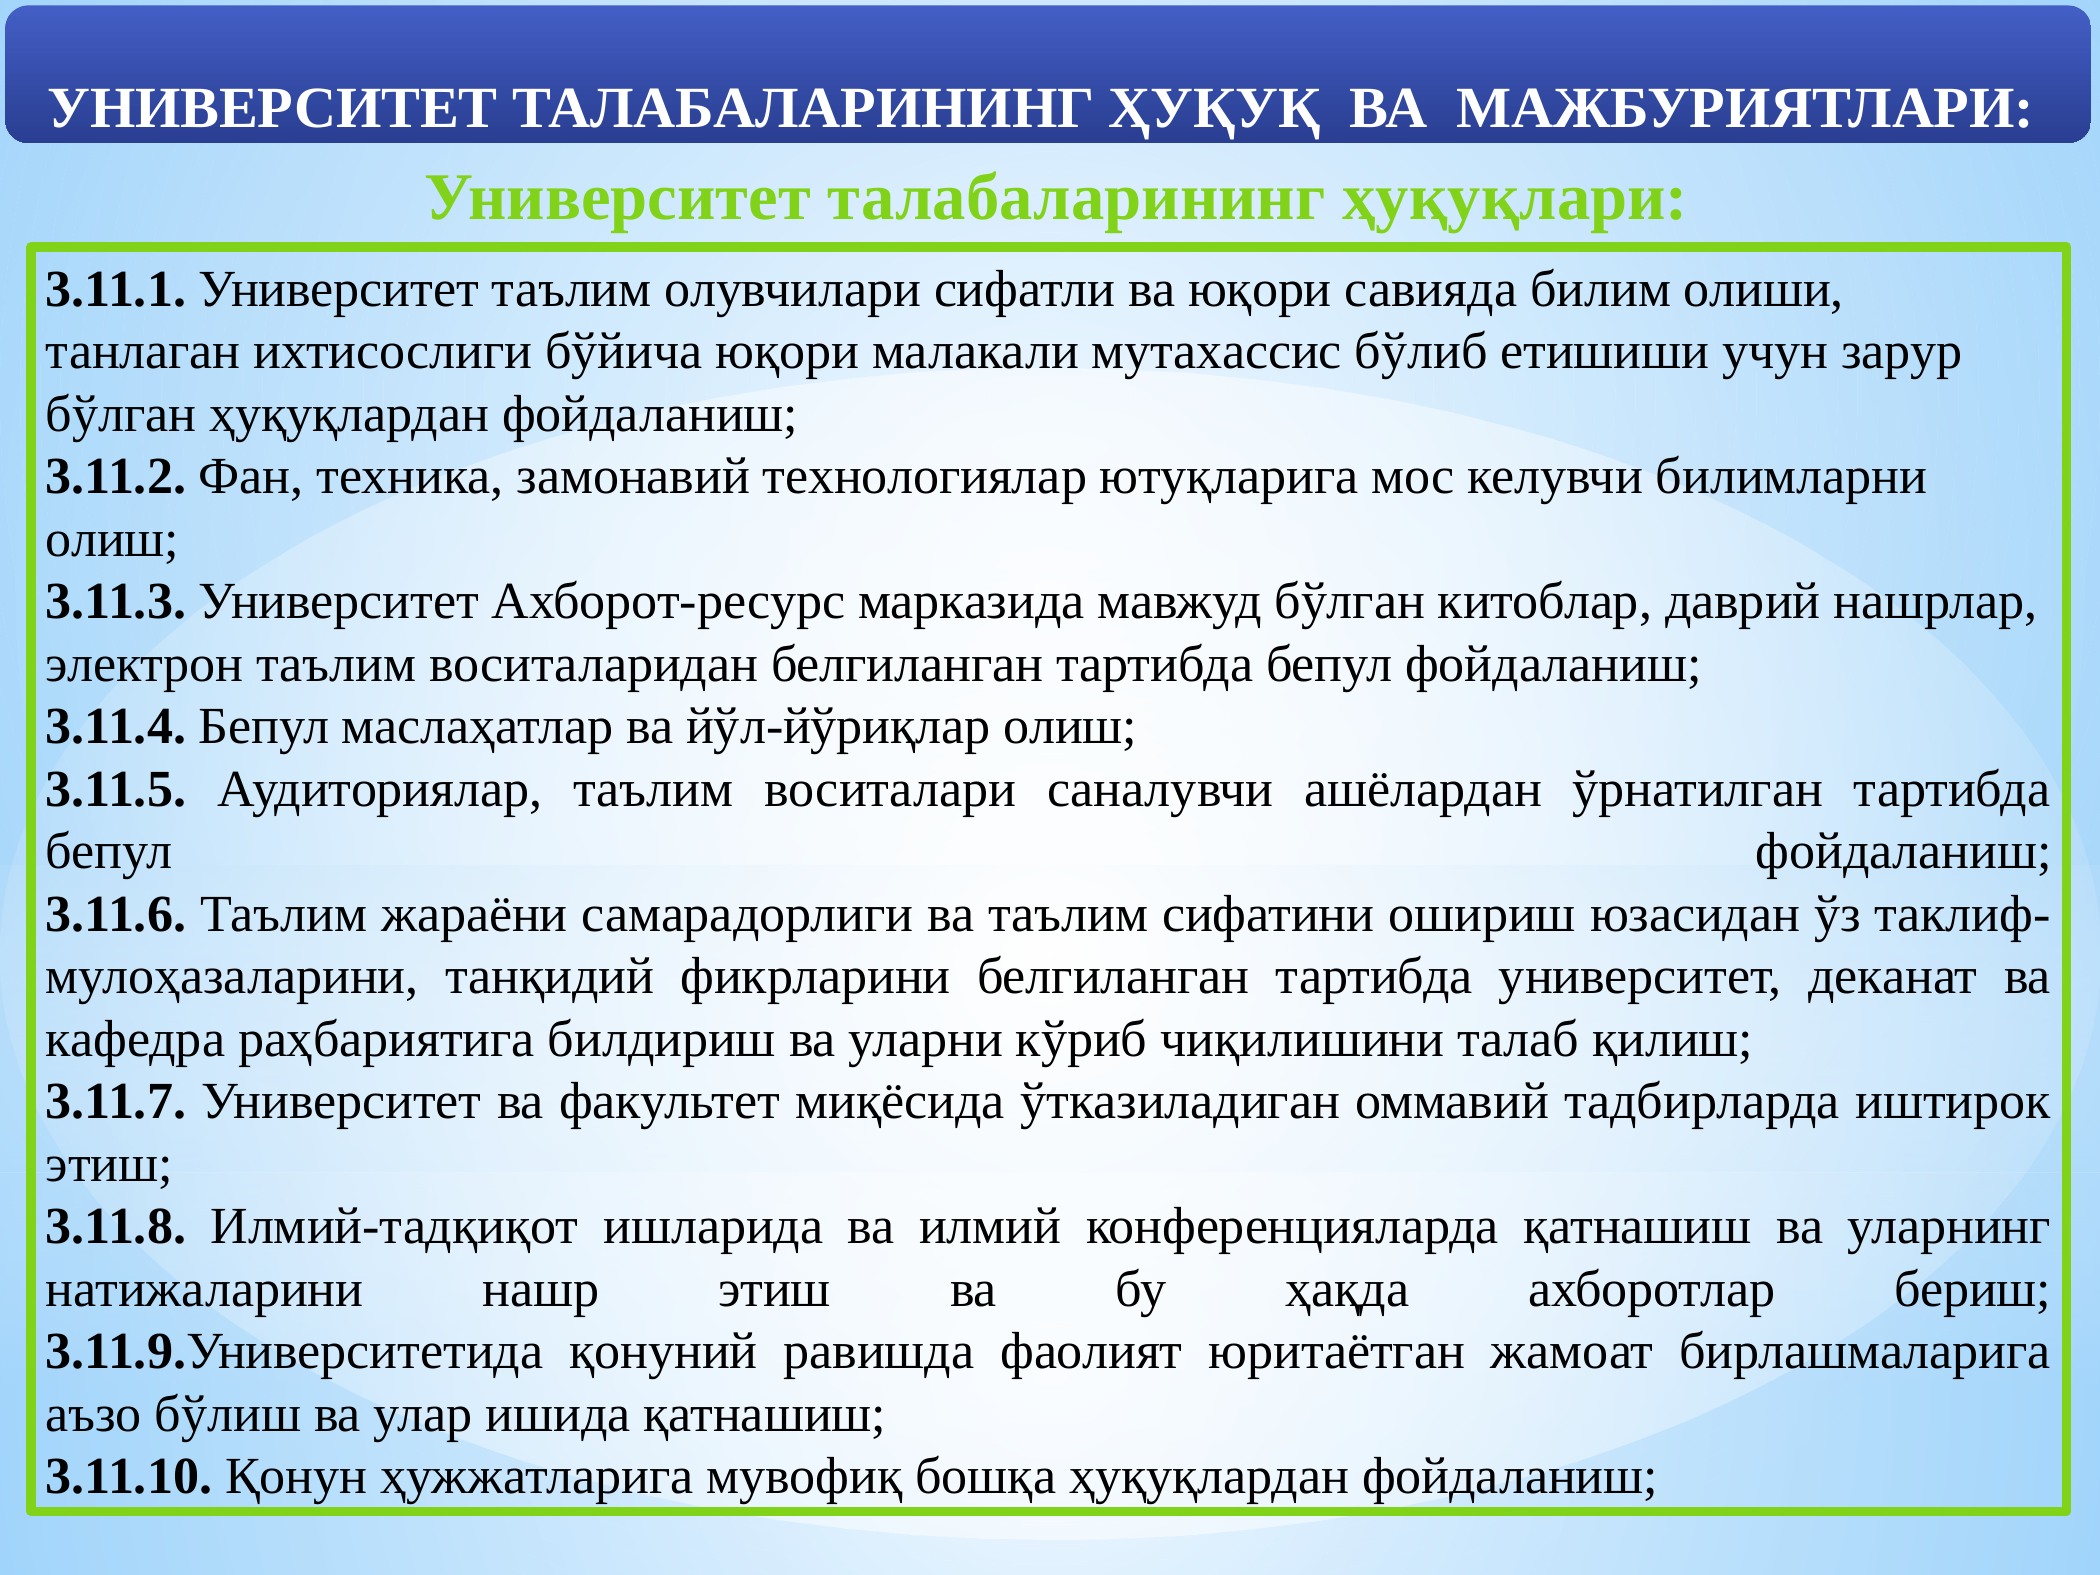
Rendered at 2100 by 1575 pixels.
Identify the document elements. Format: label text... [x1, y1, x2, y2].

text_box Университет талабаларининг ҳуқуқлари: [50, 145, 2065, 241]
text_box 3.11.1. Университет таълим олувчилари сифатли ва юқори савияда билим олиши, танлаган ихтисослиги бўйича юқори малакали мутахассис бўлиб етишиши учун зарур бўлган ҳуқуқлардан фойдаланиш; 3.11.2. Фан, техника, замонавий технологиялар ютуқларига мос келувчи билимларни олиш; 3.11.3. Университет Ахборот-ресурс марказида мавжуд бўлган китоблар, даврий нашрлар, электрон таълим воситаларидан белгиланган тартибда бепул фойдаланиш; 3.11.4. Бепул маслаҳатлар ва йўл-йўриқлар олиш; 3.11.5. Аудиториялар, таълим воситалари саналувчи ашёлардан ўрнатилган тартибда бепул фойдаланиш; 3.11.6. Таълим жараёни самарадорлиги ва таълим сифатини ошириш юзасидан ўз таклиф-мулоҳазаларини, танқидий фикрларини белгиланган тартибда университет, деканат ва кафедра раҳбариятига билдириш ва уларни кўриб чиқилишини талаб қилиш; 3.11.7. Университет ва факультет миқёсида ўтказиладиган оммавий тадбирларда иштирок этиш; 3.11.8. Илмий-тадқиқот ишларида ва илмий конференцияларда қатнашиш ва уларнинг натижаларини нашр этиш ва бу ҳақда ахборотлар бериш; 3.11.9.Университетида қонуний равишда фаолият юритаётган жамоат бирлашмаларига аъзо бўлиш ва улар ишида қатнашиш; 3.11.10. Қонун ҳужжатларига мувофиқ бошқа ҳуқуқлардан фойдаланиш; [31, 246, 2067, 1512]
text_box УНИВЕРСИТЕТ ТАЛАБАЛАРИНИНГ ҲУҚУҚ ВА МАЖБУРИЯТЛАРИ: [5, 5, 2091, 143]
